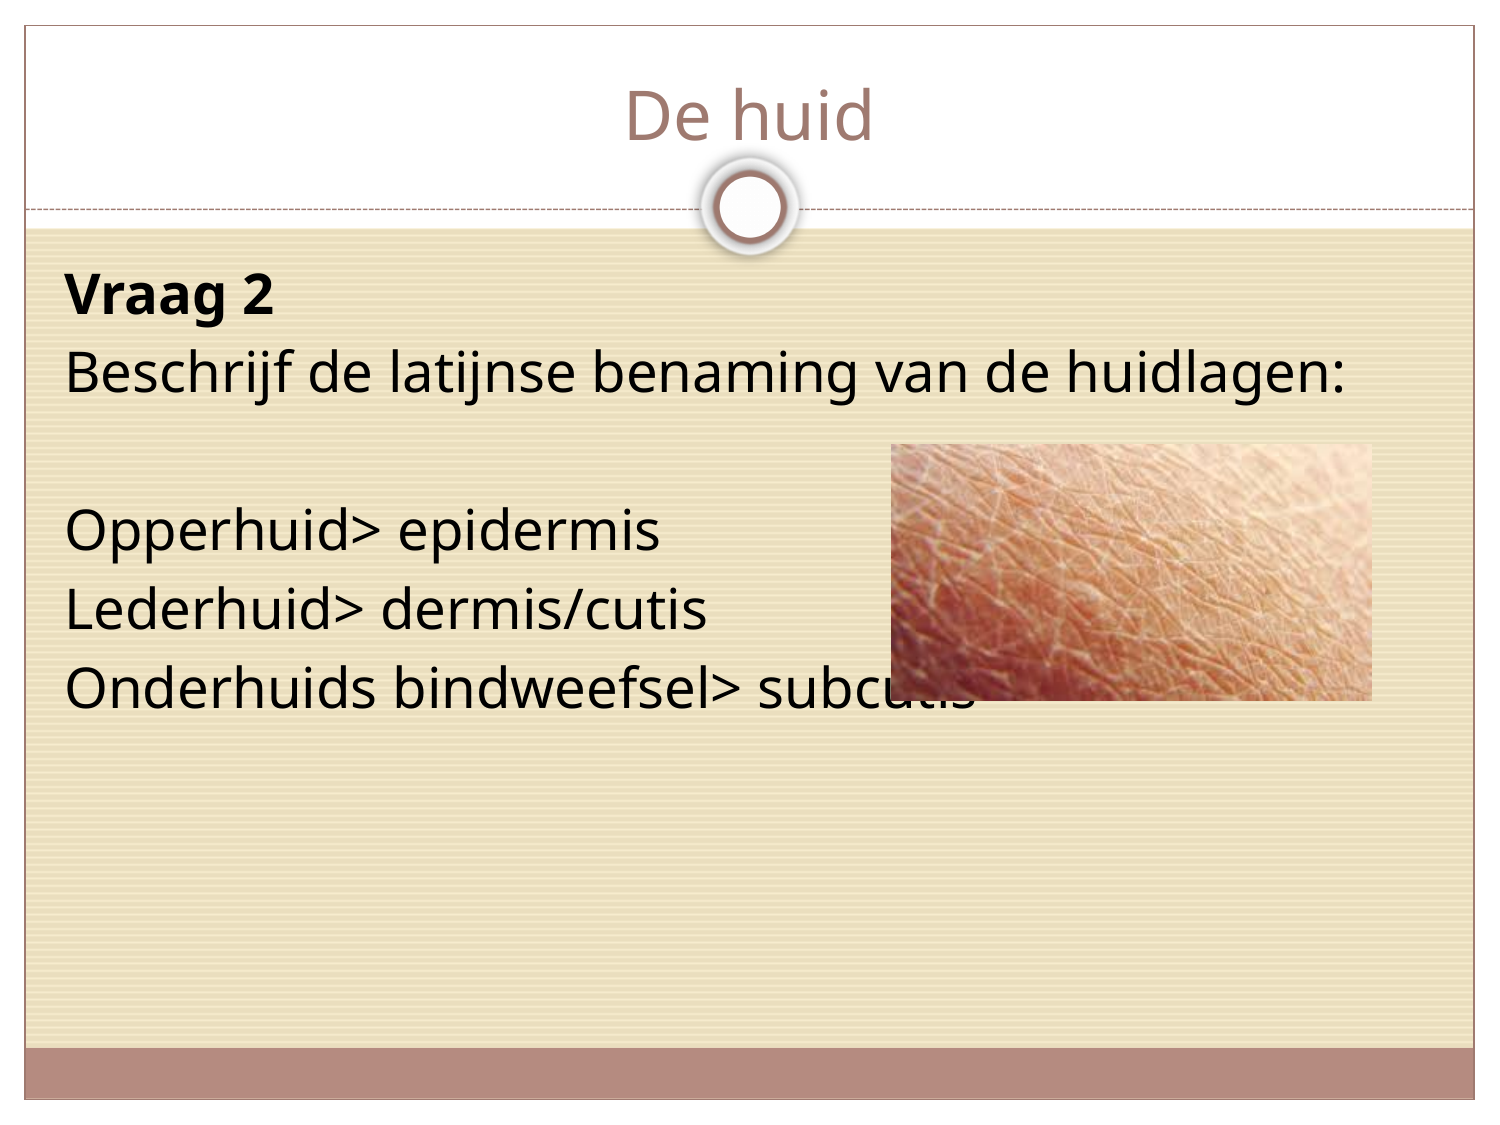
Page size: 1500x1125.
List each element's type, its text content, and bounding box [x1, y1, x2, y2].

picture [891, 444, 1372, 701]
list Vraag 2 Beschrijf de latijnse benaming van de huidlagen: Opperhuid> epidermis Lederhuid> dermis/cutis Onderhuids bindweefsel> subcutis [49, 250, 1445, 1001]
title De huid [49, 37, 1450, 162]
